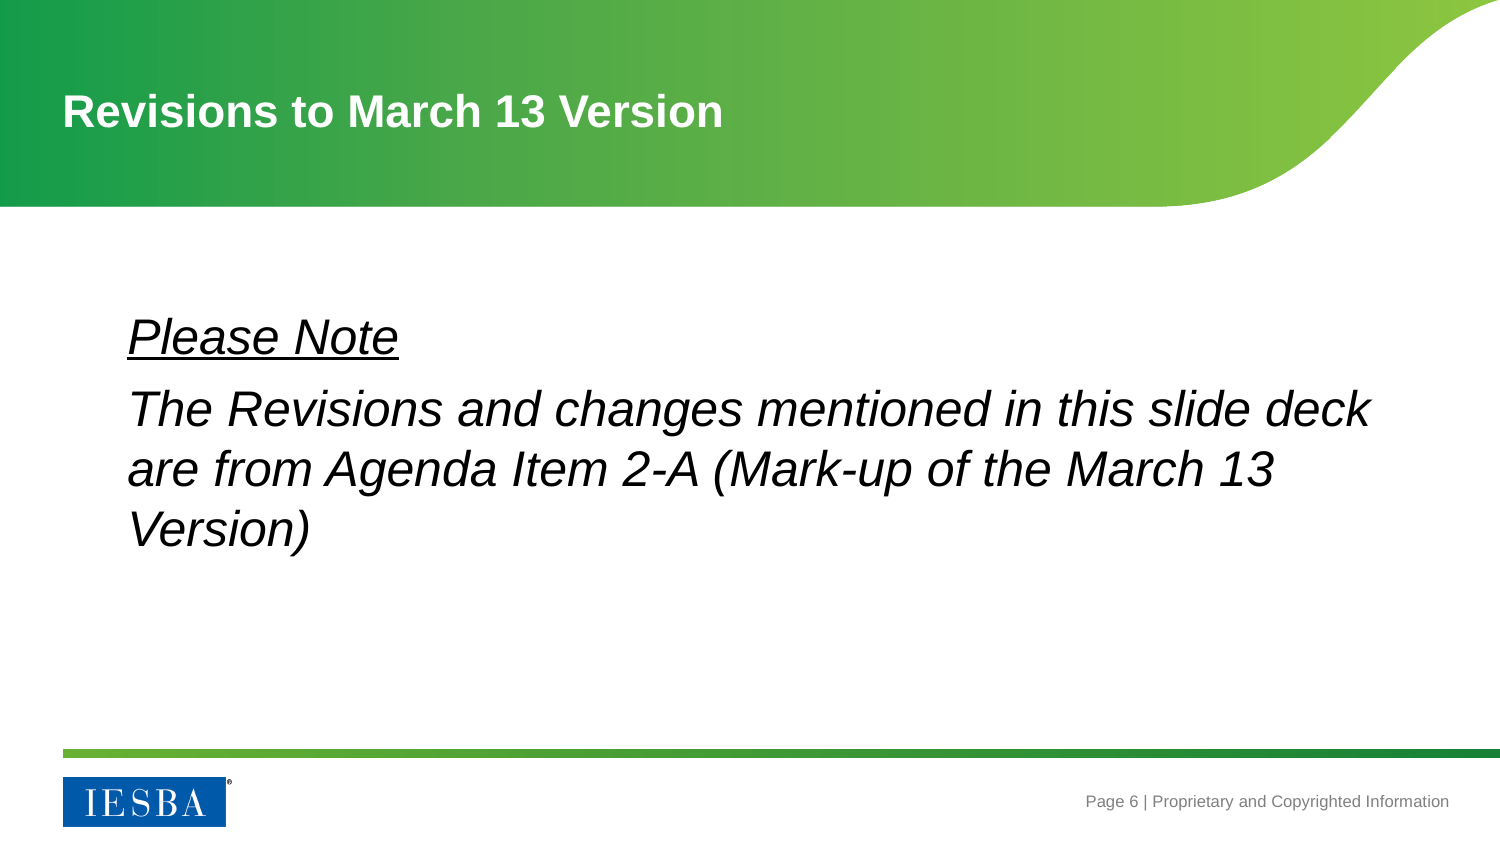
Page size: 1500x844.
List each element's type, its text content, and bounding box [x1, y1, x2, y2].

text_box Please Note The Revisions and changes mentioned in this slide deck are from Agenda Item 2-A (Mark-up of the March 13 Version) [112, 296, 1438, 565]
title Revisions to March 13 Version [62, 46, 1300, 172]
picture [0, 0, 1500, 207]
picture [63, 777, 232, 827]
